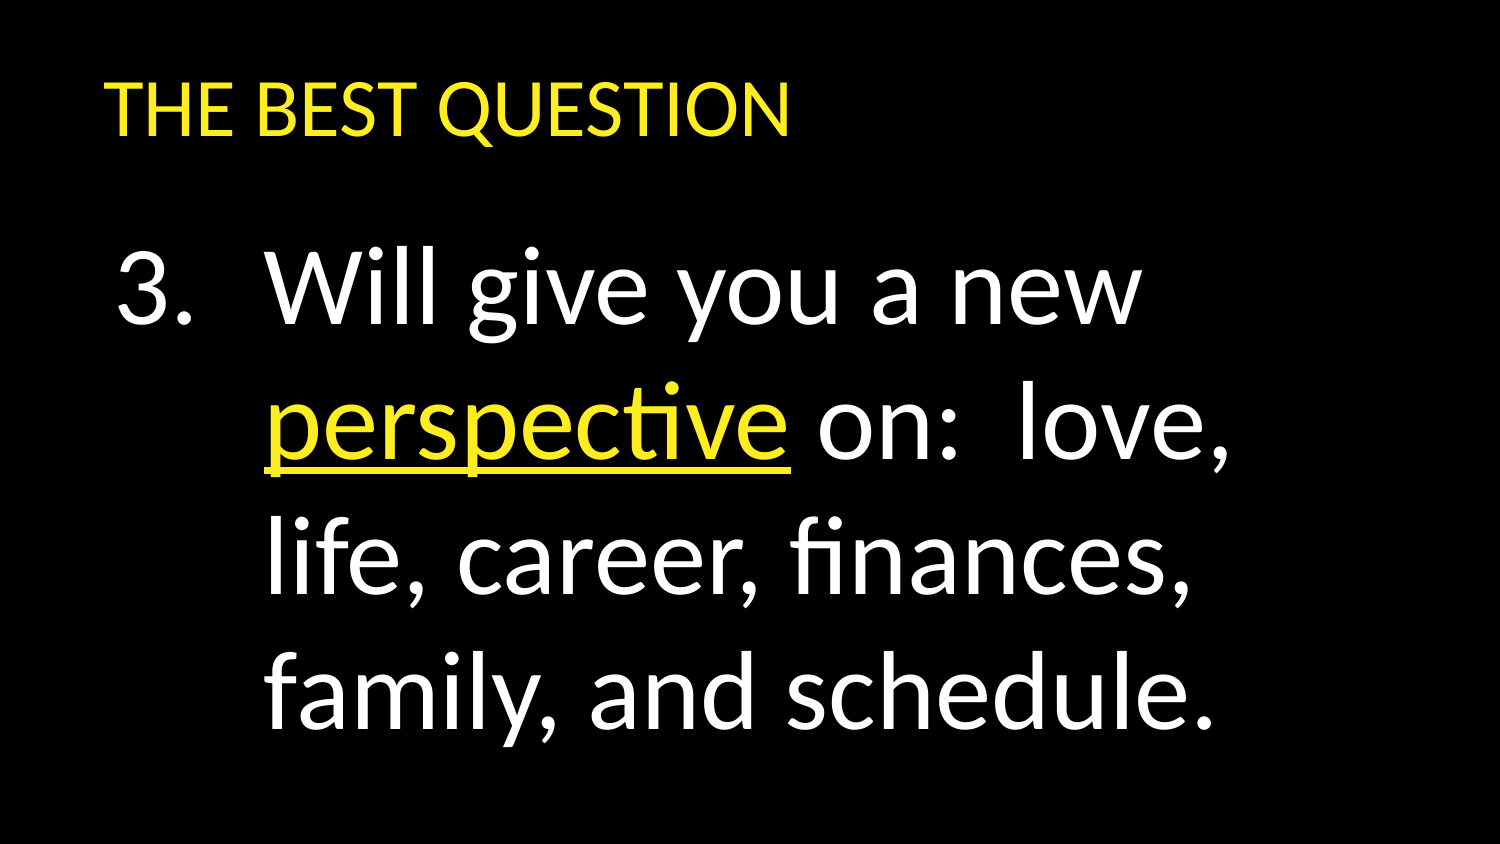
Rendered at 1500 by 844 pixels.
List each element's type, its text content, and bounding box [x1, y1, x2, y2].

text_box Will give you a new perspective on: love, life, career, finances, family, and schedule. [99, 205, 1434, 760]
text_box THE BEST QUESTION [88, 46, 1011, 161]
